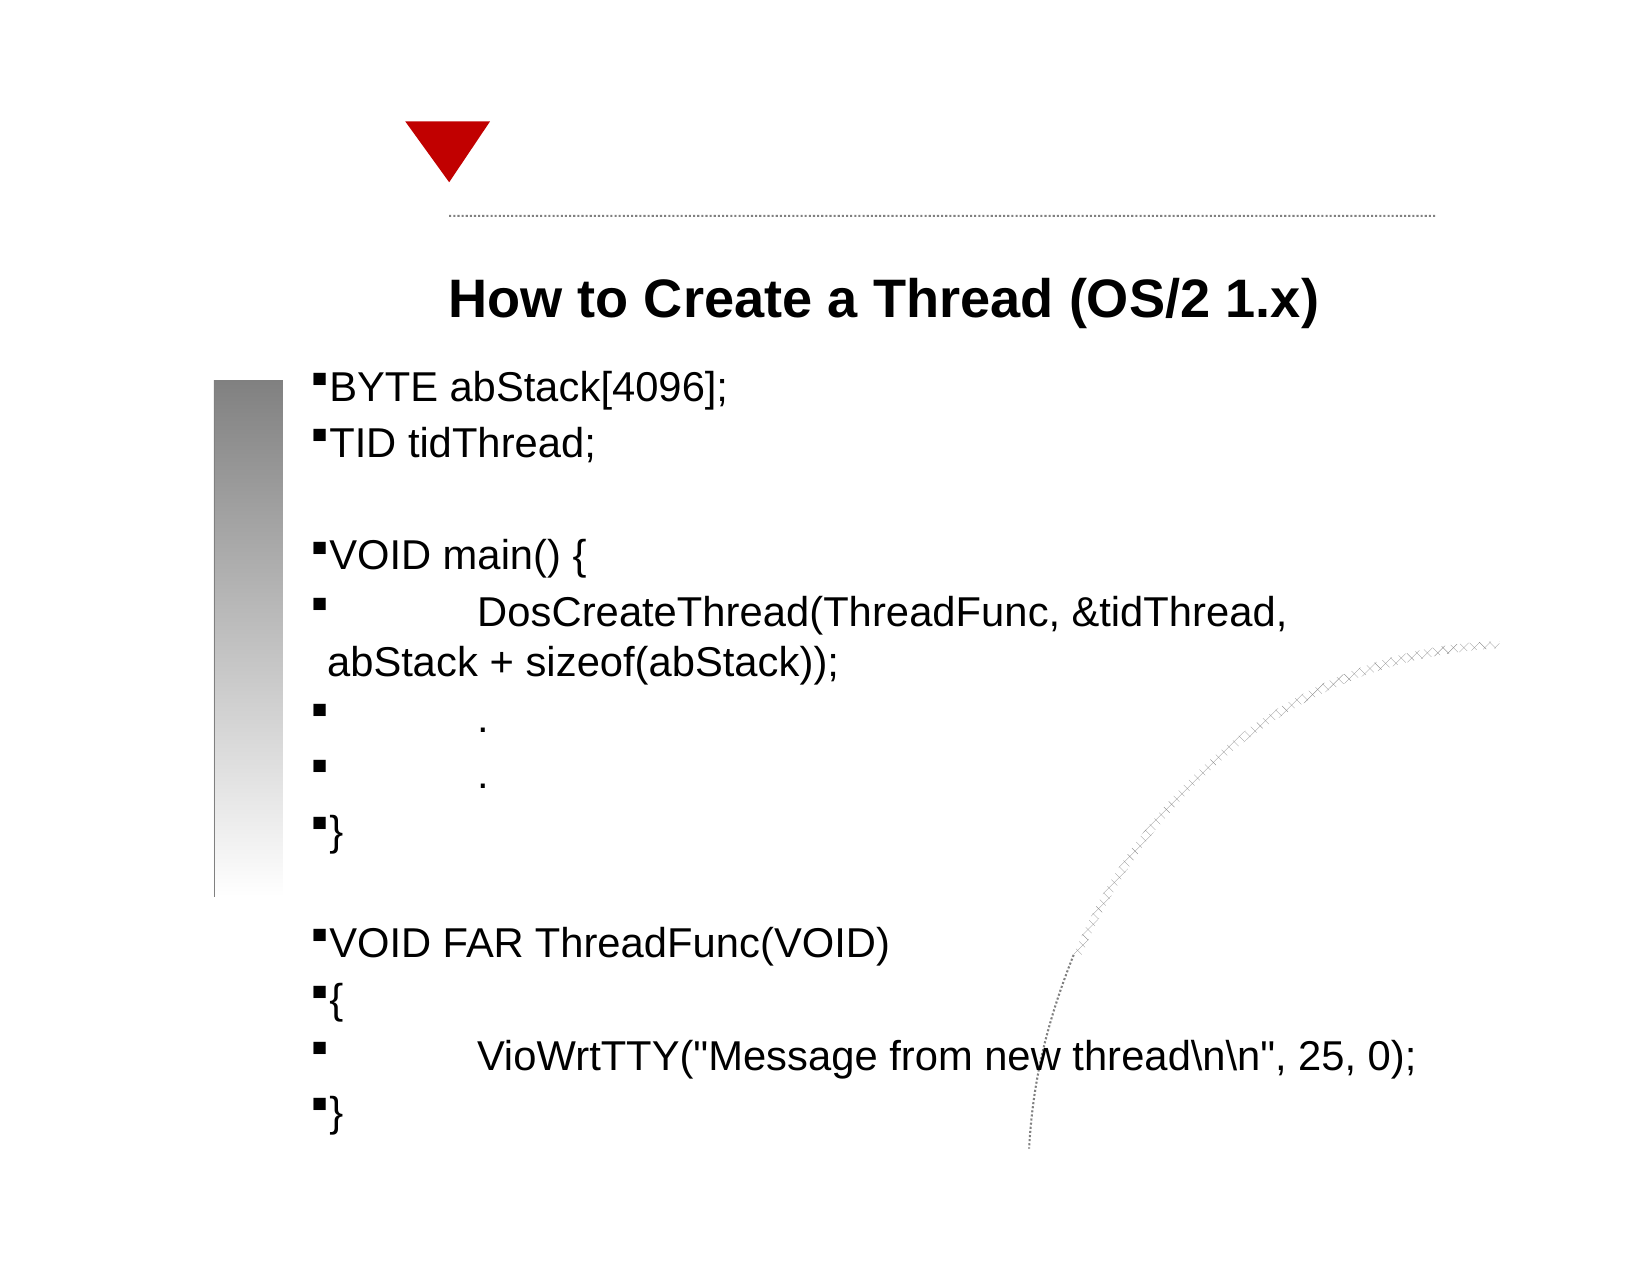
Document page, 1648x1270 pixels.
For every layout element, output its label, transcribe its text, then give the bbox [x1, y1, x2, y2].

text_box BYTE abStack[4096]; TID tidThread; VOID main() { DosCreateThread(ThreadFunc, &tidThread, abStack + sizeof(abStack)); . . } VOID FAR ThreadFunc(VOID) { VioWrtTTY("Message from new thread\n\n", 25, 0); } [310, 359, 1434, 1135]
text_box How to Create a Thread (OS/2 1.x) [448, 263, 1439, 329]
